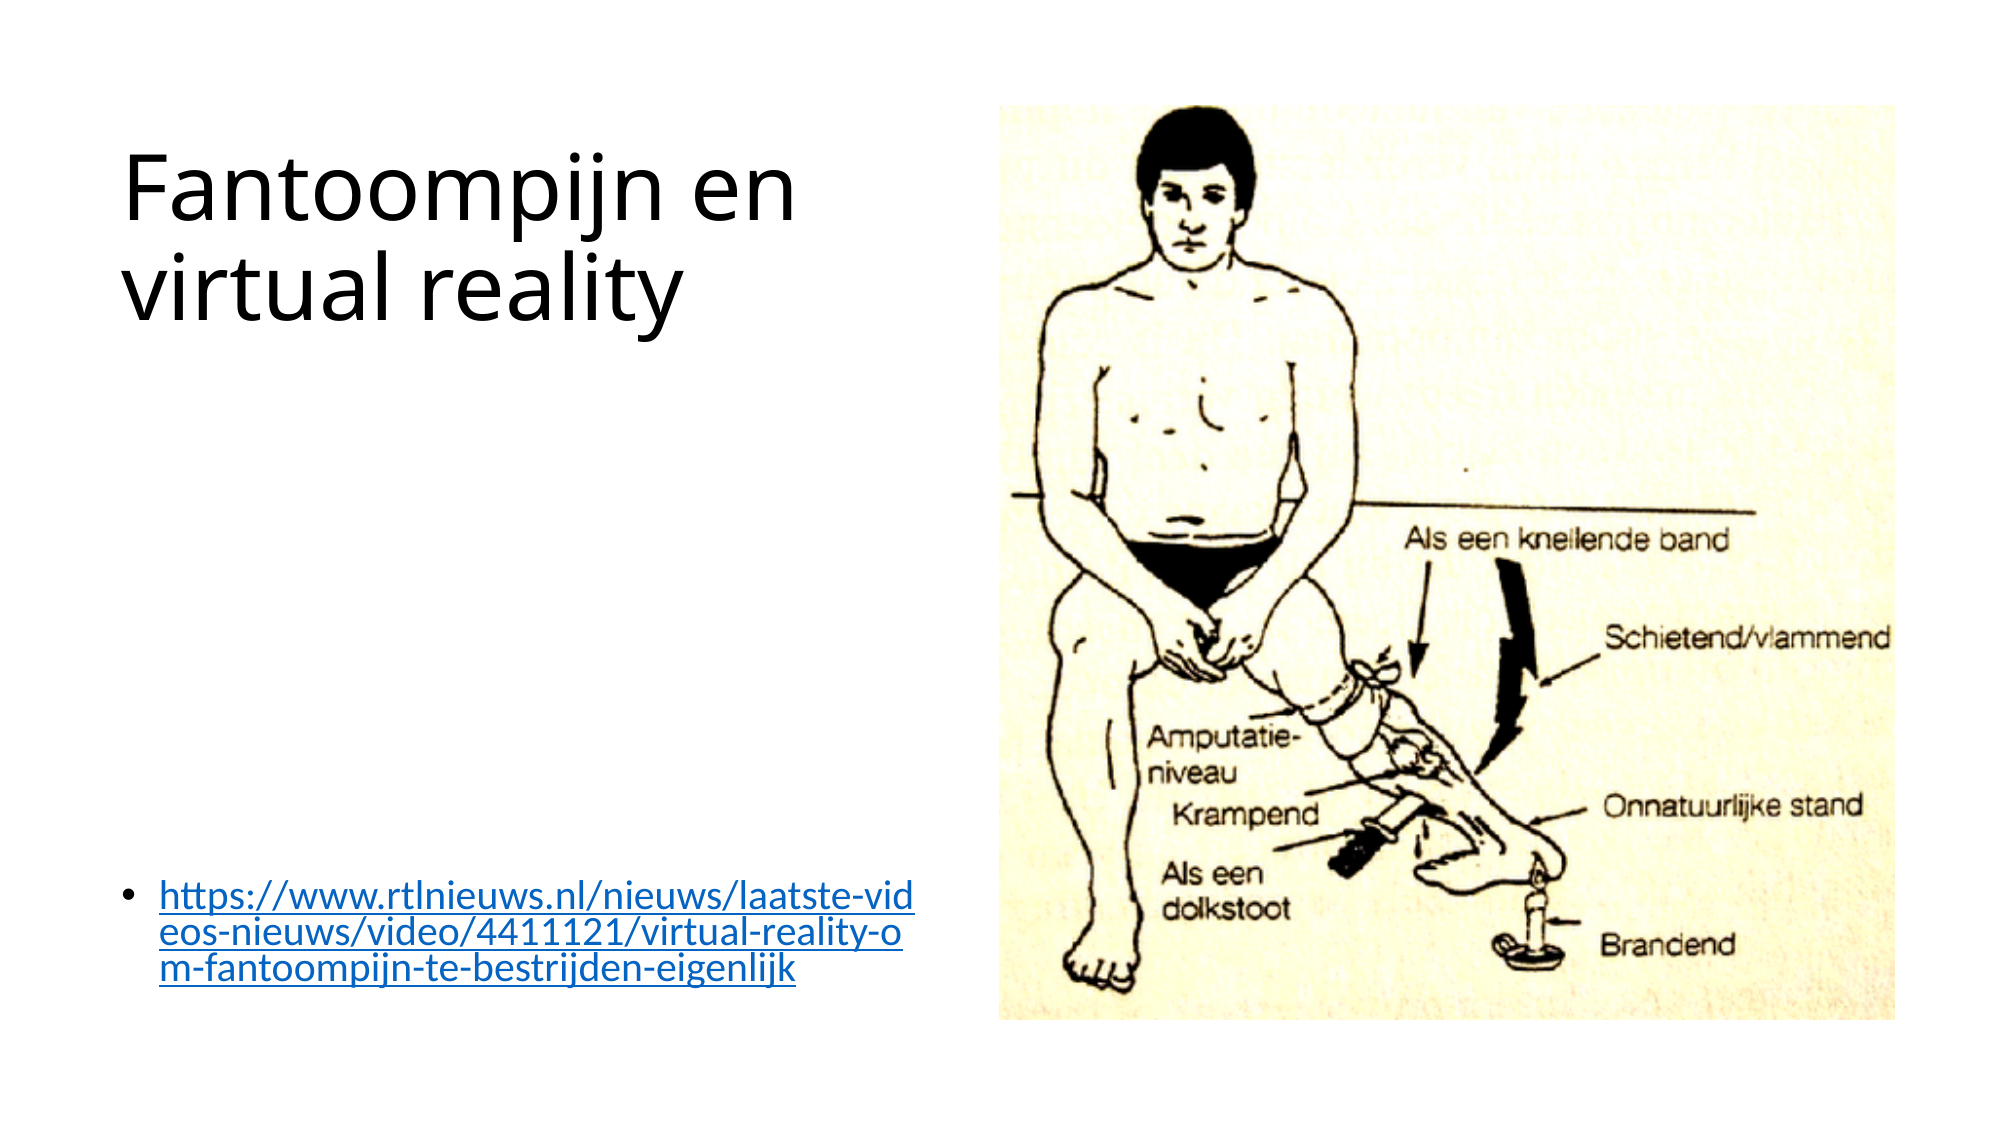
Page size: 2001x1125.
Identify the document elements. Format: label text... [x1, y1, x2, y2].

picture [999, 104, 1895, 1020]
list https://www.rtlnieuws.nl/nieuws/laatste-videos-nieuws/video/4411121/virtual-reality-om-fantoompijn-te-bestrijden-eigenlijk [106, 399, 948, 1021]
title Fantoompijn en virtual reality [106, 103, 948, 379]
